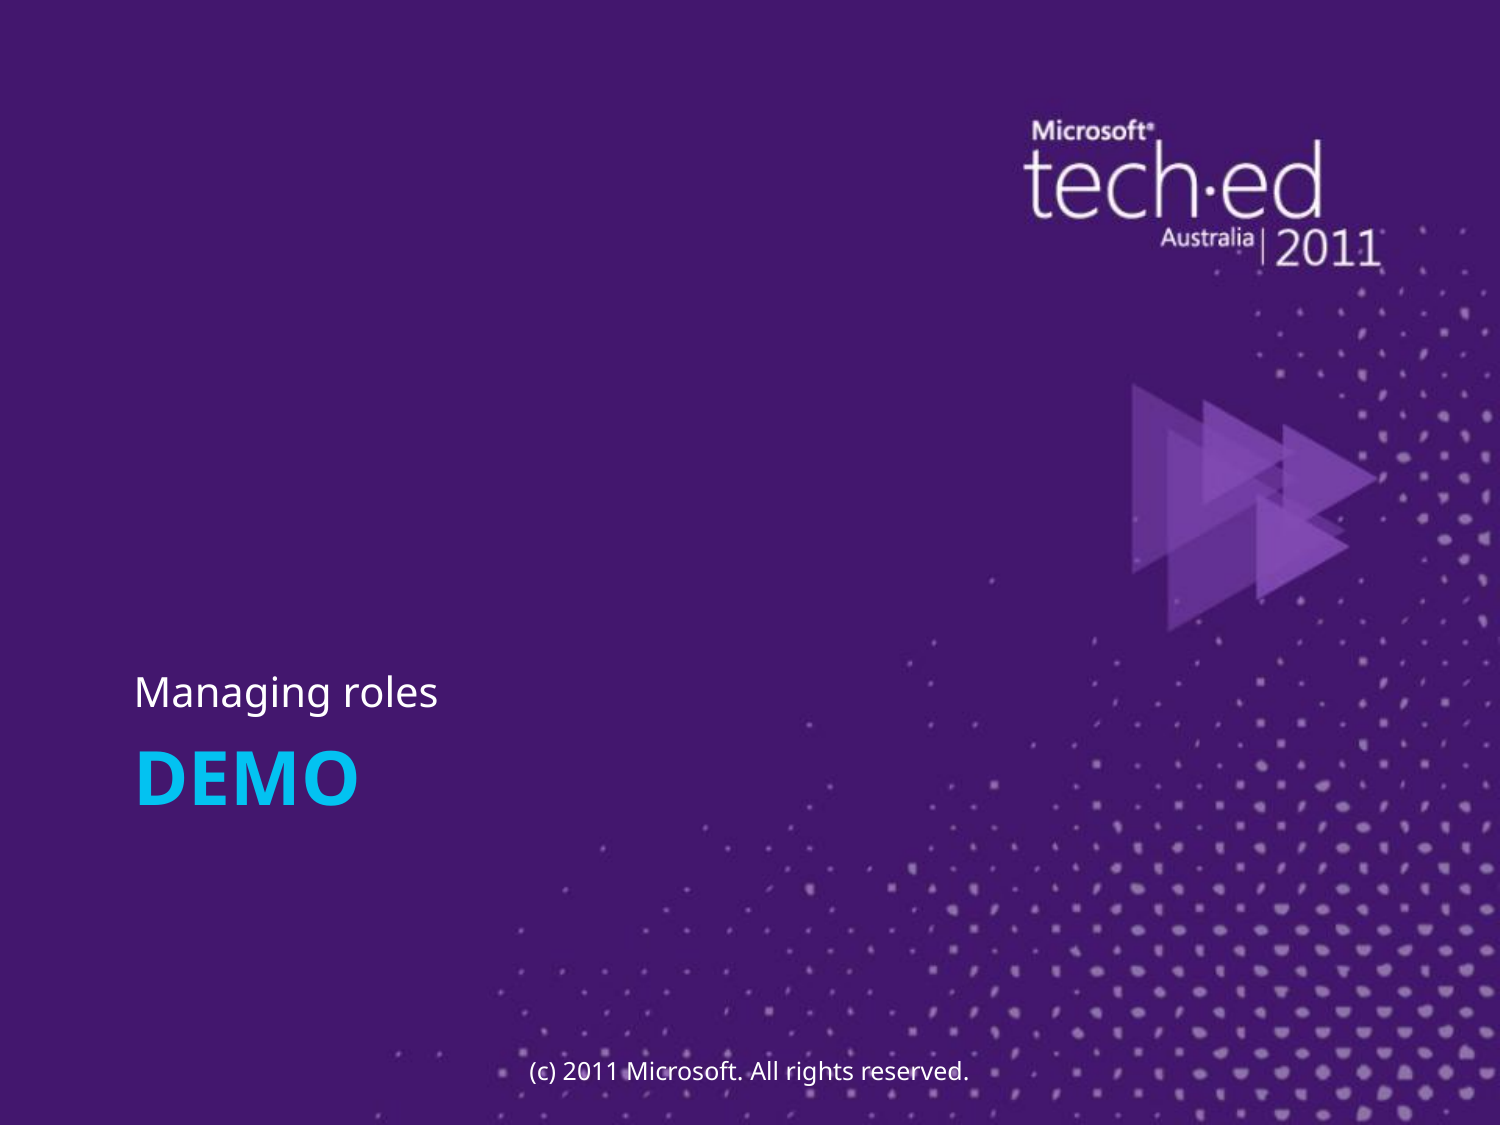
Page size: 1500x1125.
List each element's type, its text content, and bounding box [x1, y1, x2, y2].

list Managing roles [118, 476, 1394, 723]
title DEMO [118, 723, 1394, 947]
footer (c) 2011 Microsoft. All rights reserved. [512, 1042, 988, 1103]
picture [0, 0, 1500, 1125]
